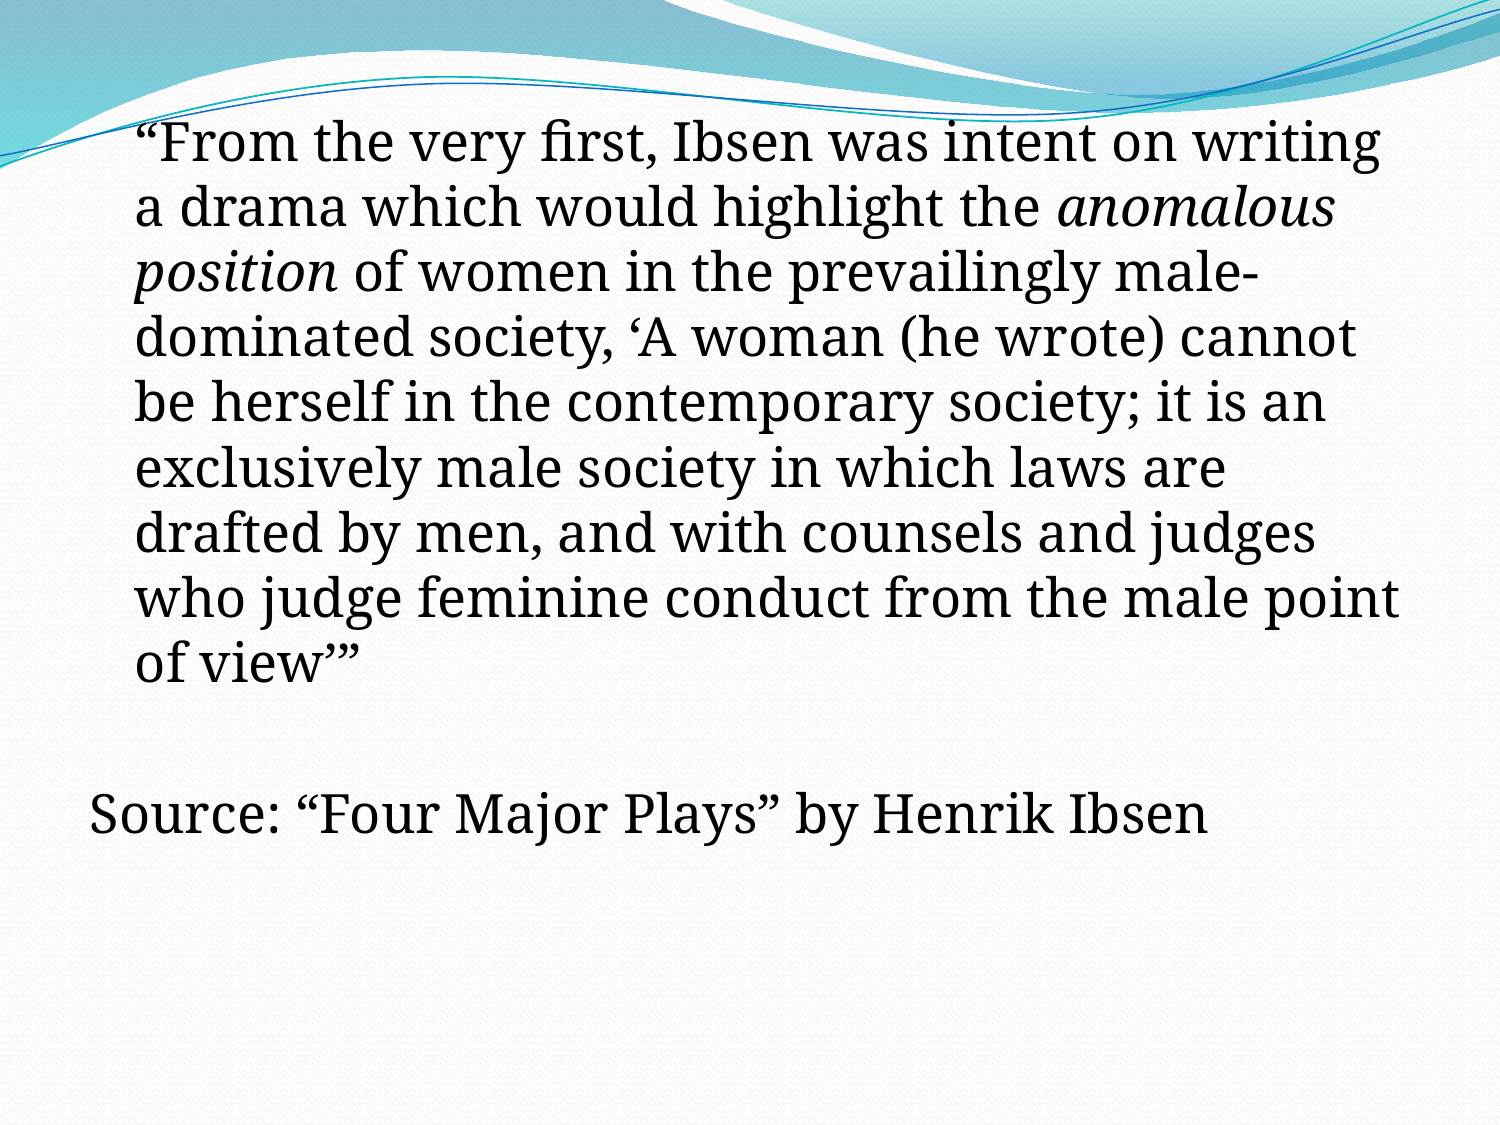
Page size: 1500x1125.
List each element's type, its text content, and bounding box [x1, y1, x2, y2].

list “From the very first, Ibsen was intent on writing a drama which would highlight the anomalous position of women in the prevailingly male-dominated society, ‘A woman (he wrote) cannot be herself in the contemporary society; it is an exclusively male society in which laws are drafted by men, and with counsels and judges who judge feminine conduct from the male point of view’” Source: “Four Major Plays” by Henrik Ibsen [75, 99, 1425, 1050]
